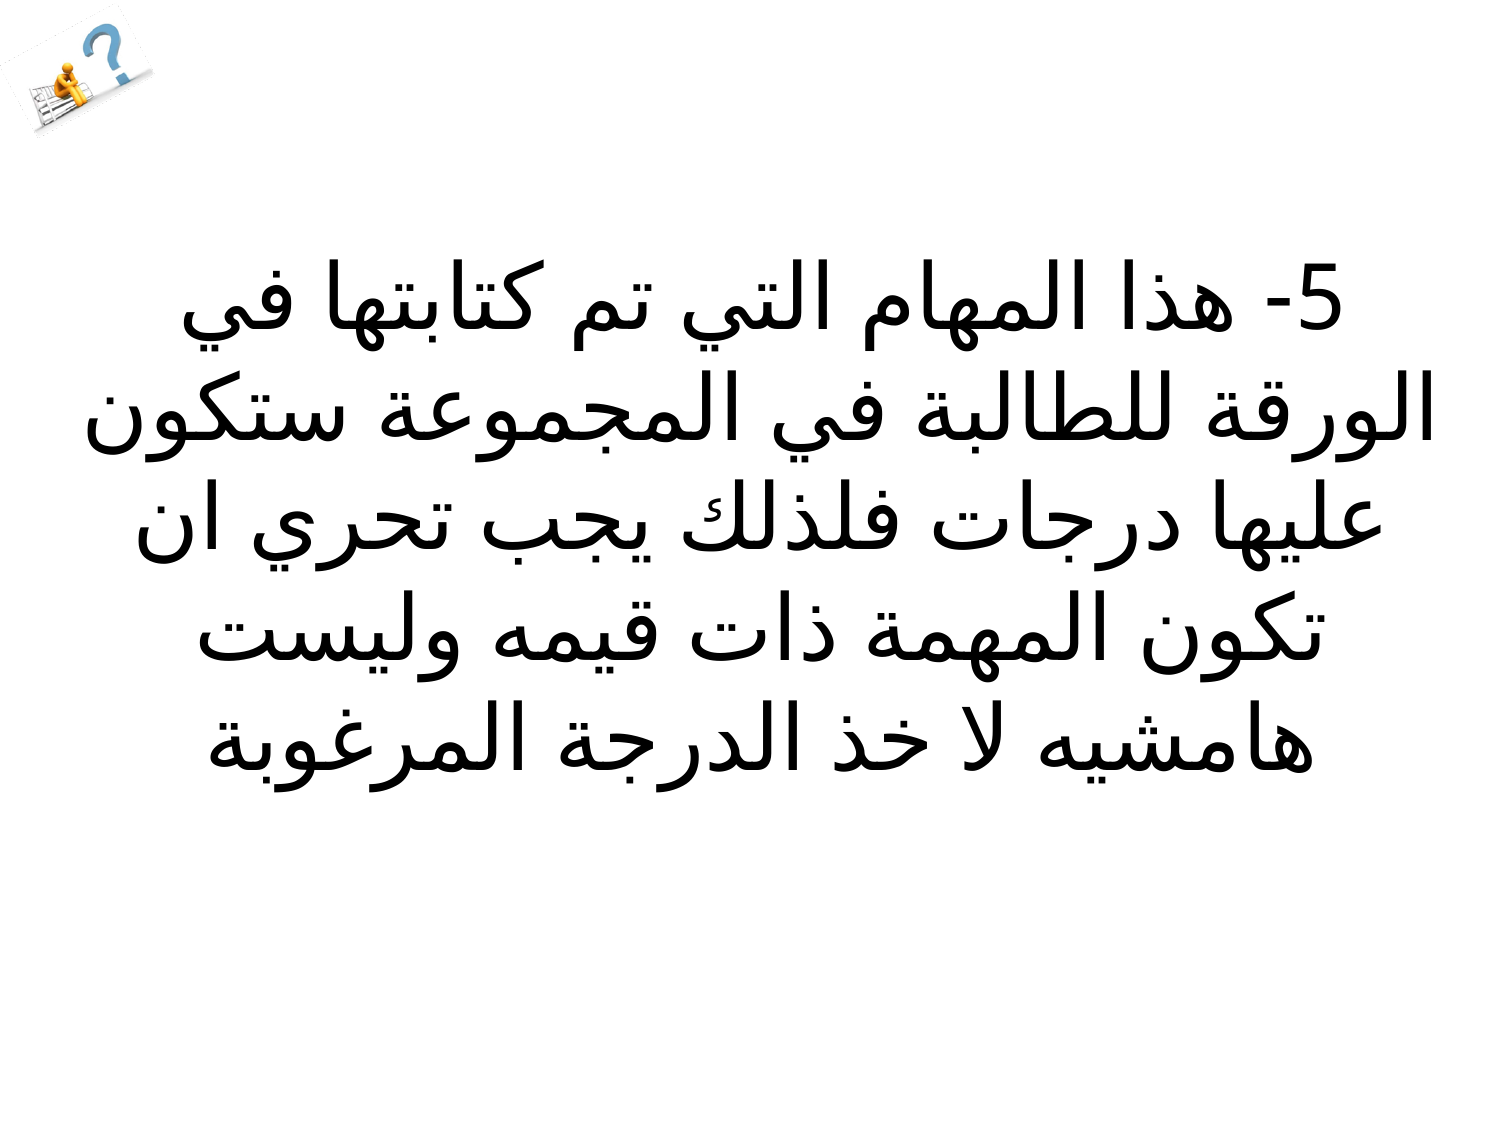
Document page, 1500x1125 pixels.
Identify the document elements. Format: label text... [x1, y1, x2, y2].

picture [0, 2, 155, 138]
title 5- هذا المهام التي تم كتابتها في الورقة للطالبة في المجموعة ستكون عليها درجات فلذلك يجب تحري ان تكون المهمة ذات قيمه وليست هامشيه لا خذ الدرجة المرغوبة [41, 42, 1483, 1094]
